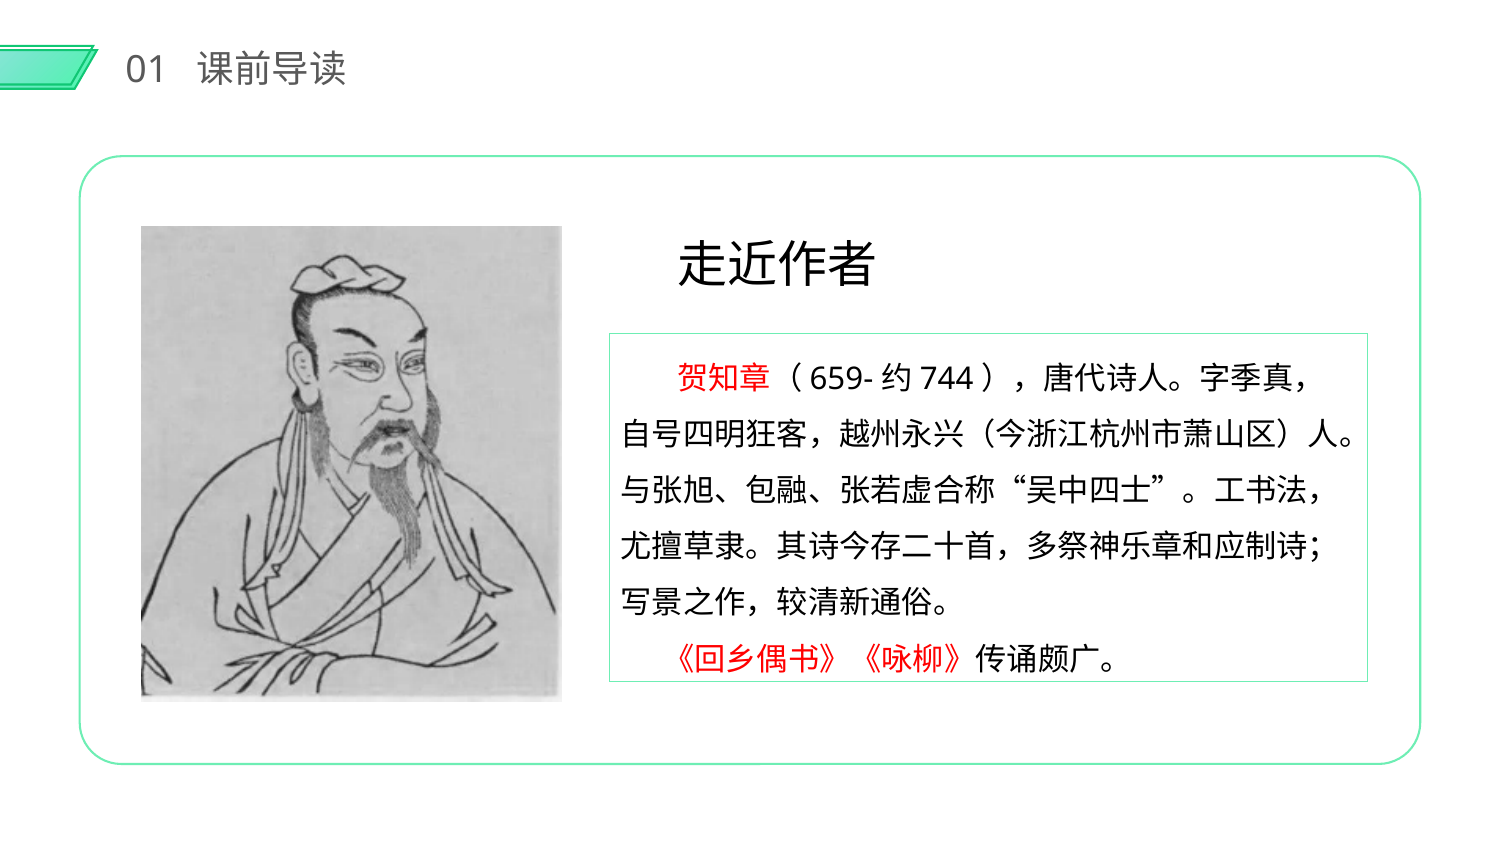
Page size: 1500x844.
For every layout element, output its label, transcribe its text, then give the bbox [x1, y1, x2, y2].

text_box 走近作者 [665, 226, 902, 299]
list 01 课前导读 [114, 44, 507, 99]
text_box 贺知章（659-约744），唐代诗人。字季真，自号四明狂客，越州永兴（今浙江杭州市萧山区）人。与张旭、包融、张若虚合称“吴中四士”。工书法，尤擅草隶。其诗今存二十首，多祭神乐章和应制诗；写景之作，较清新通俗。 《回乡偶书》《咏柳》传诵颇广。 [609, 333, 1368, 682]
picture [141, 226, 562, 702]
